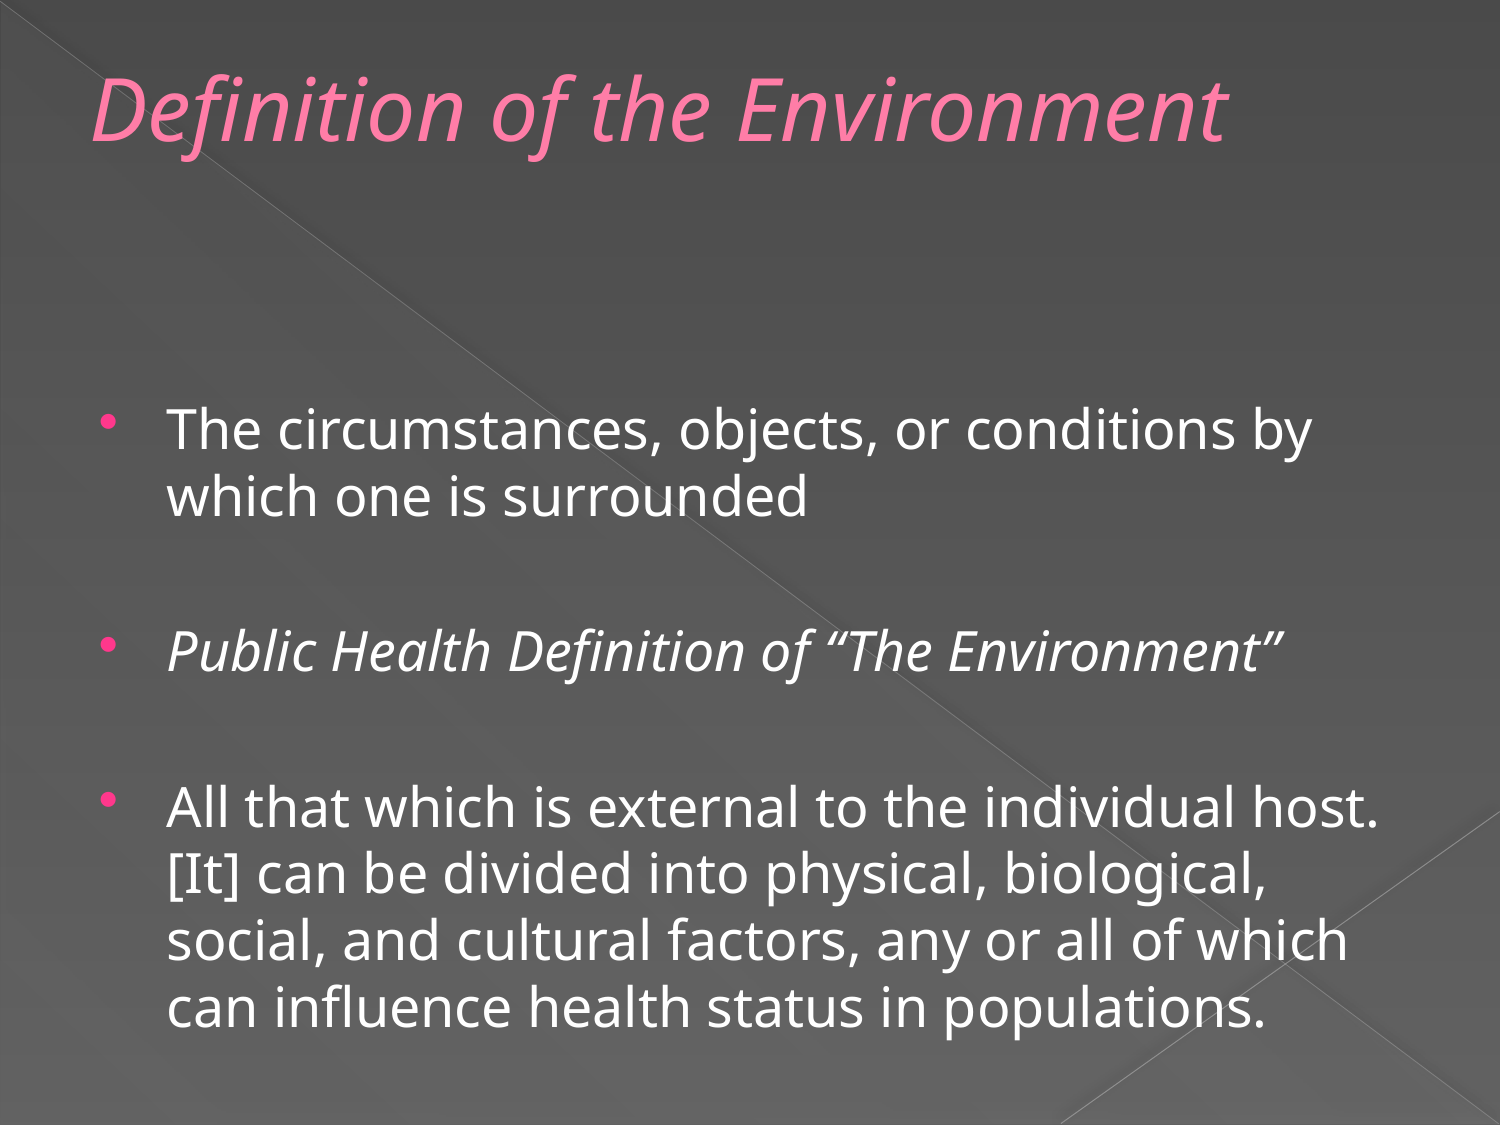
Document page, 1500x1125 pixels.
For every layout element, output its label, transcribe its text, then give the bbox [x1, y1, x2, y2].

title Definition of the Environment [75, 43, 1425, 274]
list The circumstances, objects, or conditions by which one is surrounded Public Health Definition of “The Environment” All that which is external to the individual host. [It] can be divided into physical, biological, social, and cultural factors, any or all of which can influence health status in populations. [75, 308, 1425, 1059]
